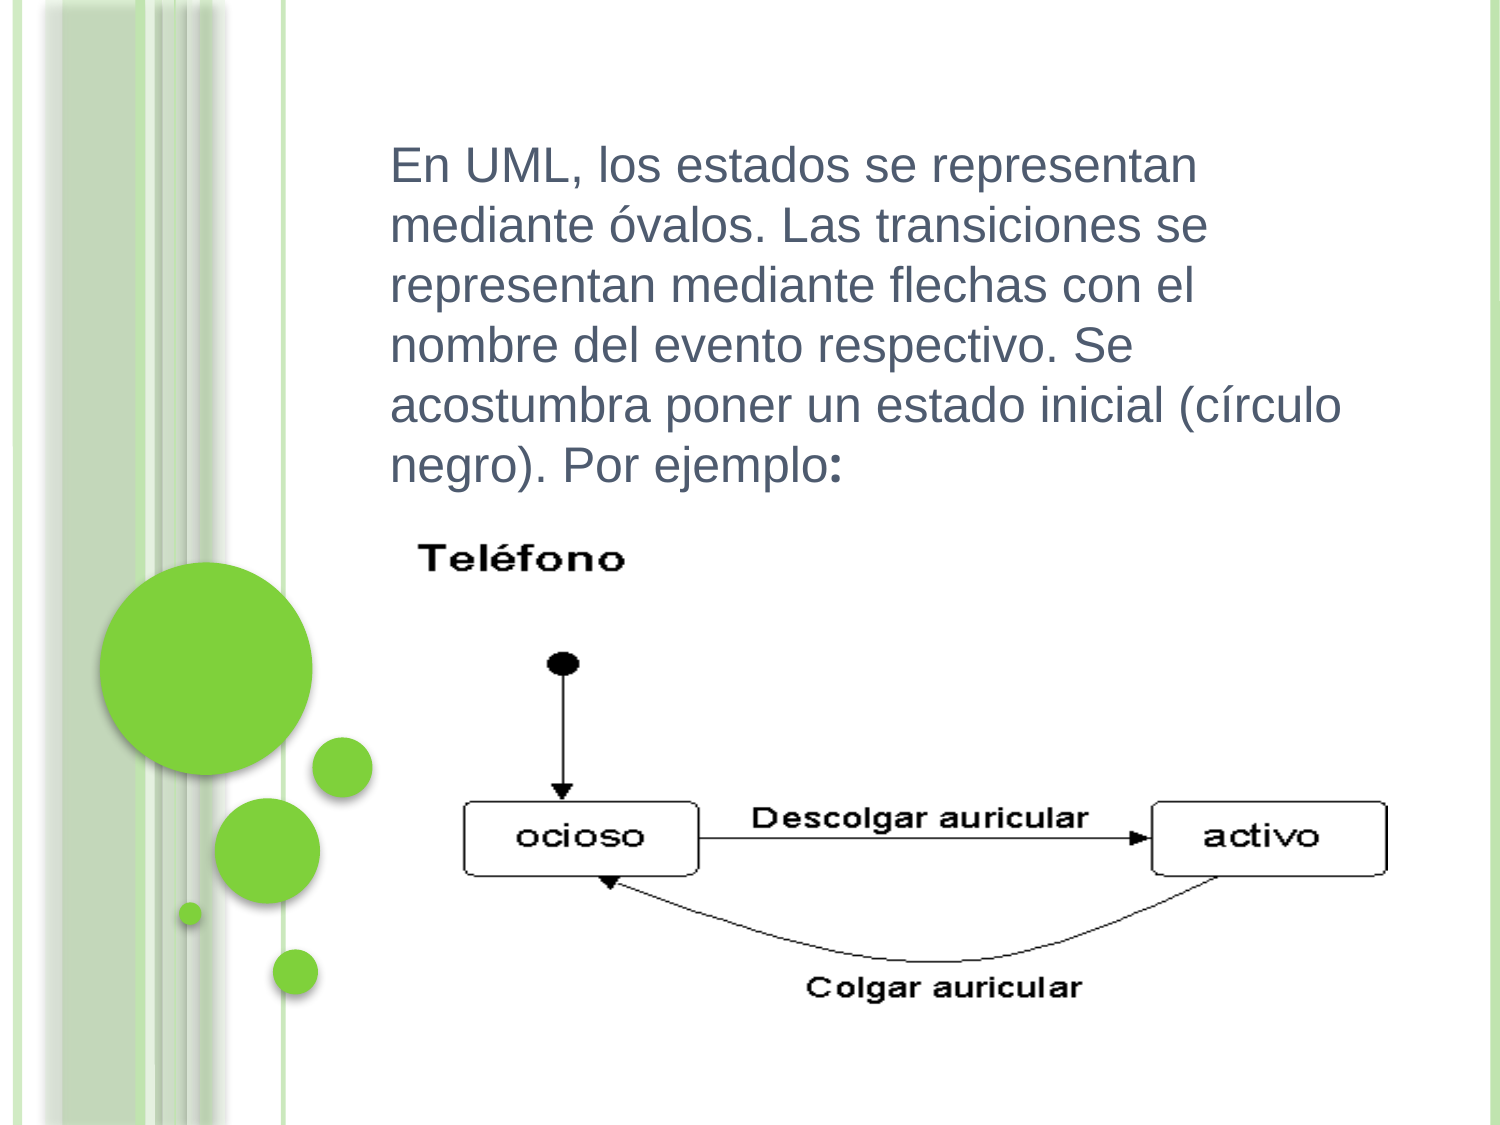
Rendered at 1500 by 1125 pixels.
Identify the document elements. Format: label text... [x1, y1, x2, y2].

picture [395, 526, 1389, 1012]
subtitle En UML, los estados se representan mediante óvalos. Las transiciones se representan mediante flechas con el nombre del evento respectivo. Se acostumbra poner un estado inicial (círculo negro). Por ejemplo: [375, 125, 1388, 1046]
